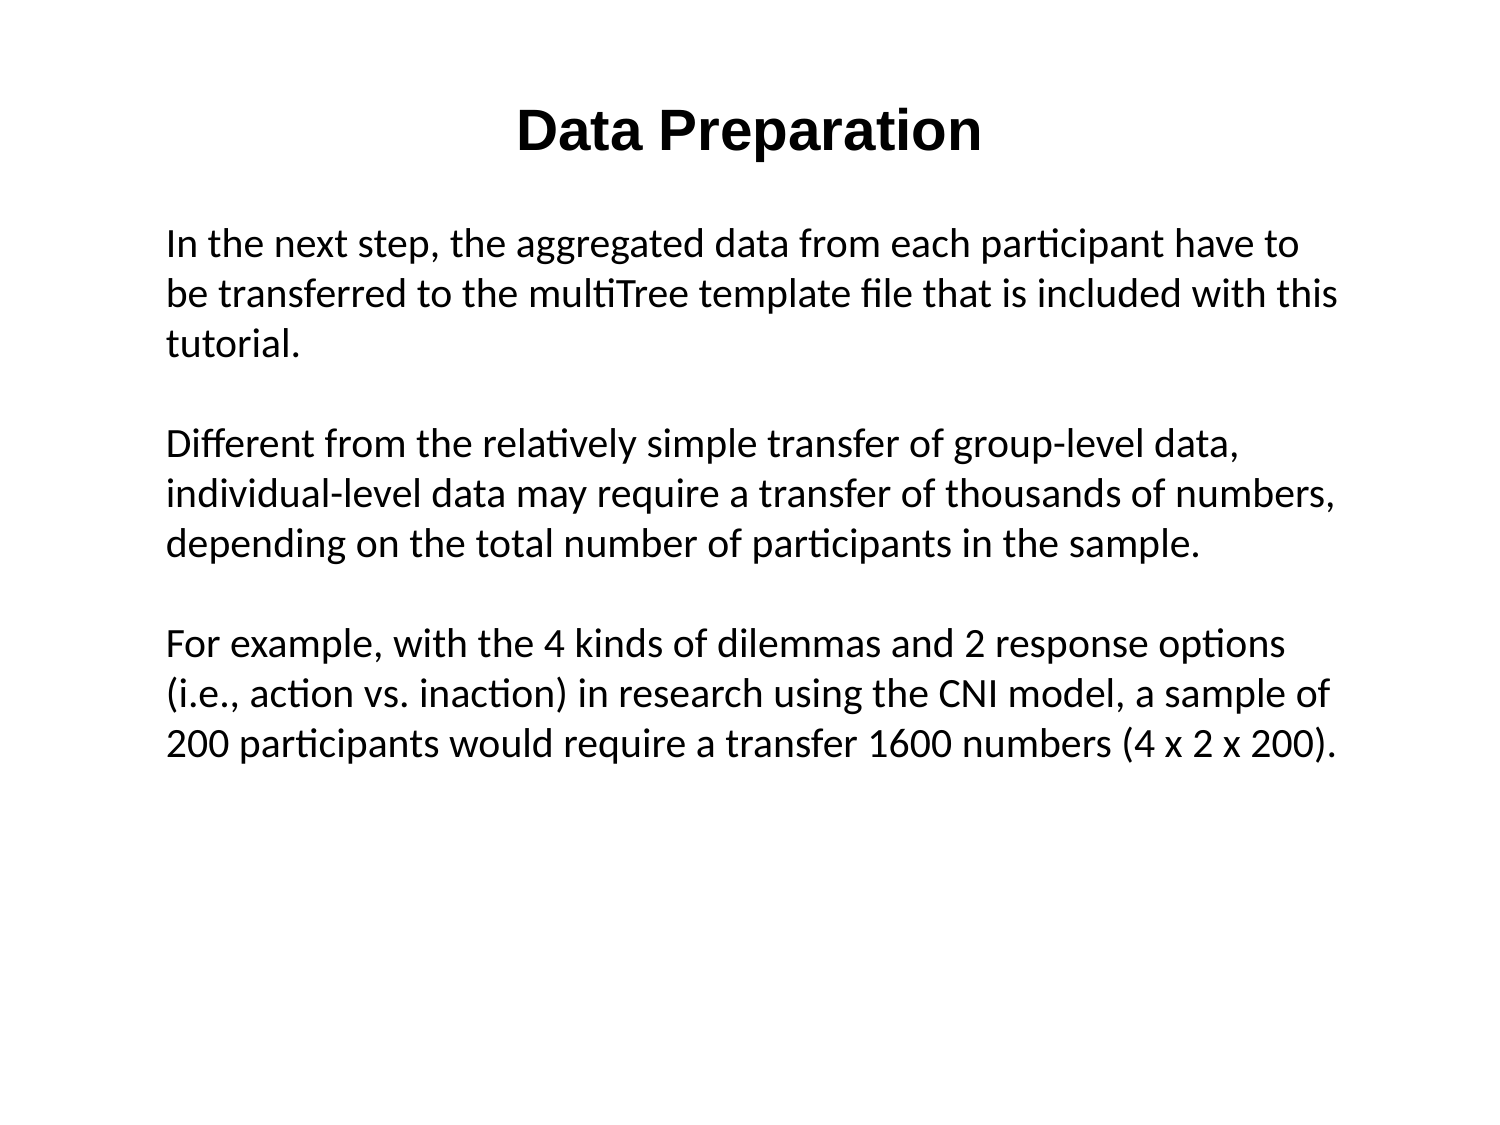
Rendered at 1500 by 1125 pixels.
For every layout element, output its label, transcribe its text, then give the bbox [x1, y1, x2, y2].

text_box Data Preparation [0, 84, 1500, 185]
text_box In the next step, the aggregated data from each participant have to be transferred to the multiTree template file that is included with this tutorial. Different from the relatively simple transfer of group-level data, individual-level data may require a transfer of thousands of numbers, depending on the total number of participants in the sample. For example, with the 4 kinds of dilemmas and 2 response options (i.e., action vs. inaction) in research using the CNI model, a sample of 200 participants would require a transfer 1600 numbers (4 x 2 x 200). [151, 208, 1356, 774]
